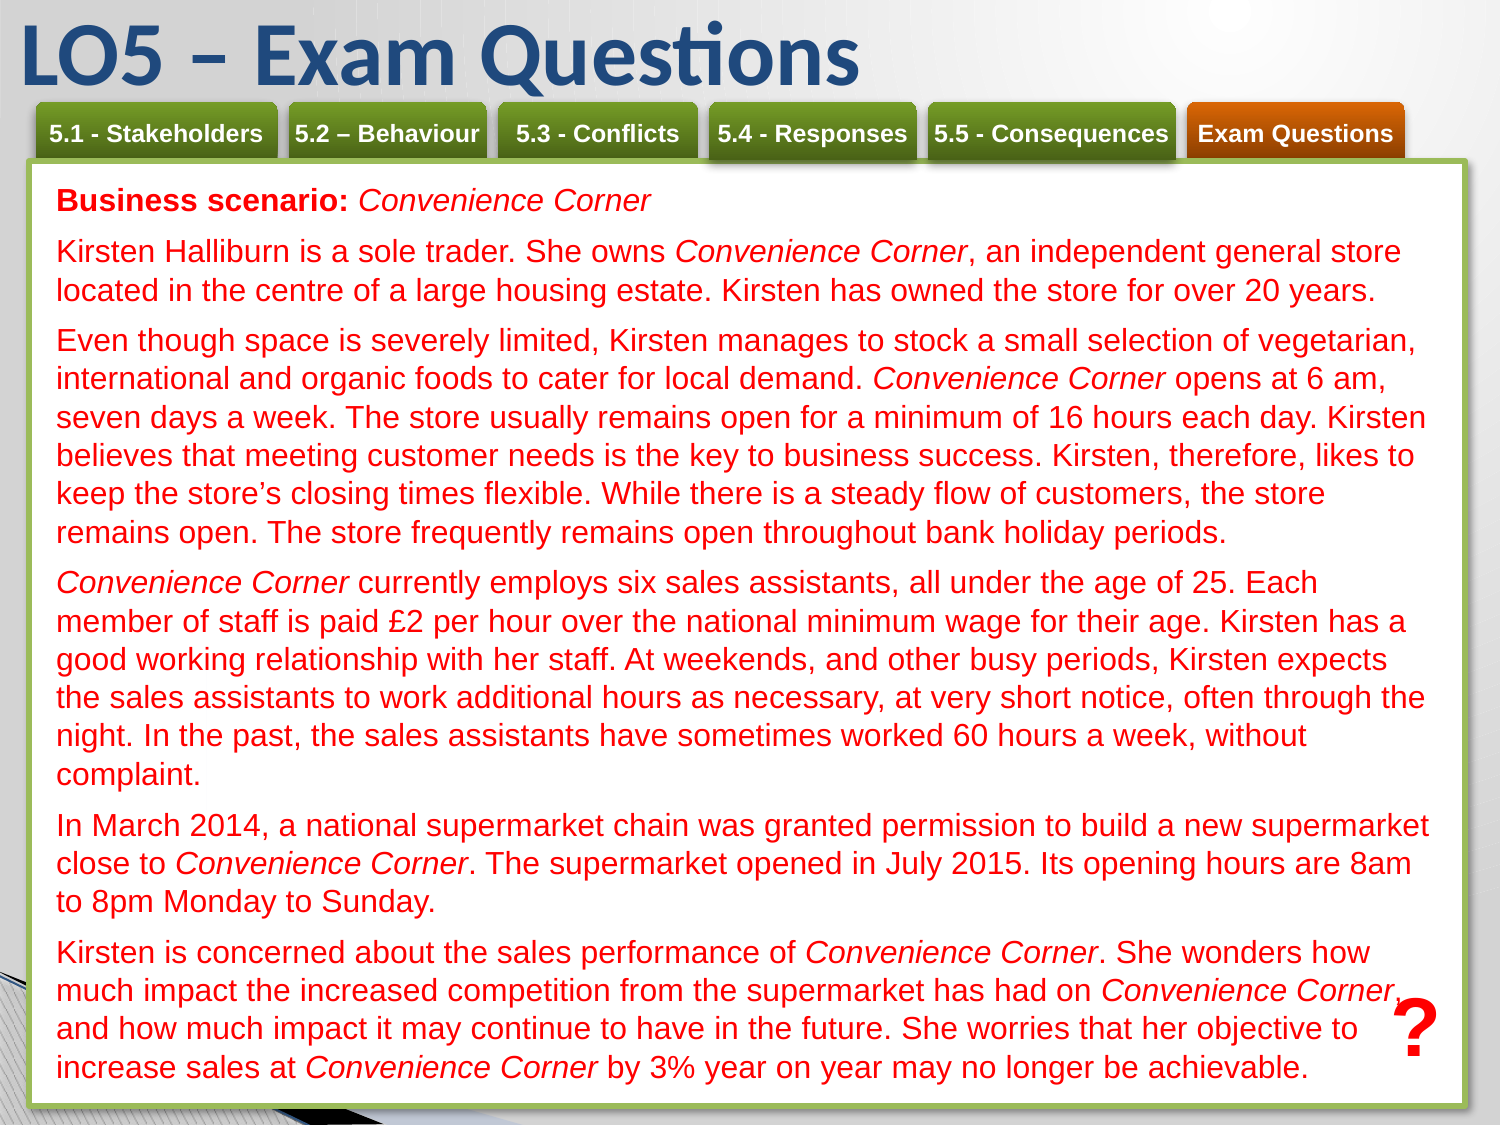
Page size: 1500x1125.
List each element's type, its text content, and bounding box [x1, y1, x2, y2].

picture [281, 1114, 303, 1125]
text_box ? [1375, 966, 1435, 1081]
text_box LO5 – Exam Questions [5, 7, 1459, 90]
text_box Business scenario: Convenience Corner Kirsten Halliburn is a sole trader. She owns Convenience Corner, an independent general store located in the centre of a large housing estate. Kirsten has owned the store for over 20 years. Even though space is severely limited, Kirsten manages to stock a small selection of vegetarian, international and organic foods to cater for local demand. Convenience Corner opens at 6 am, seven days a week. The store usually remains open for a minimum of 16 hours each day. Kirsten believes that meeting customer needs is the key to business success. Kirsten, therefore, likes to keep the store’s closing times flexible. While there is a steady flow of customers, the store remains open. The store frequently remains open throughout bank holiday periods. Convenience Corner currently employs six sales assistants, all under the age of 25. Each member of staff is paid £2 per hour over the national minimum wage for their age. Kirsten has a good working relationship with her staff. At weekends, and other busy periods, Kirsten expects the sales assistants to work additional hours as necessary, at very short notice, often through the night. In the past, the sales assistants have sometimes worked 60 hours a week, without complaint. In March 2014, a national supermarket chain was granted permission to build a new supermarket close to Convenience Corner. The supermarket opened in July 2015. Its opening hours are 8am to 8pm Monday to Sunday. Kirsten is concerned about the sales performance of Convenience Corner. She wonders how much impact the increased competition from the supermarket has had on Convenience Corner, and how much impact it may continue to have in the future. She worries that her objective to increase sales at Convenience Corner by 3% year on year may no longer be achievable. [41, 172, 1448, 1092]
